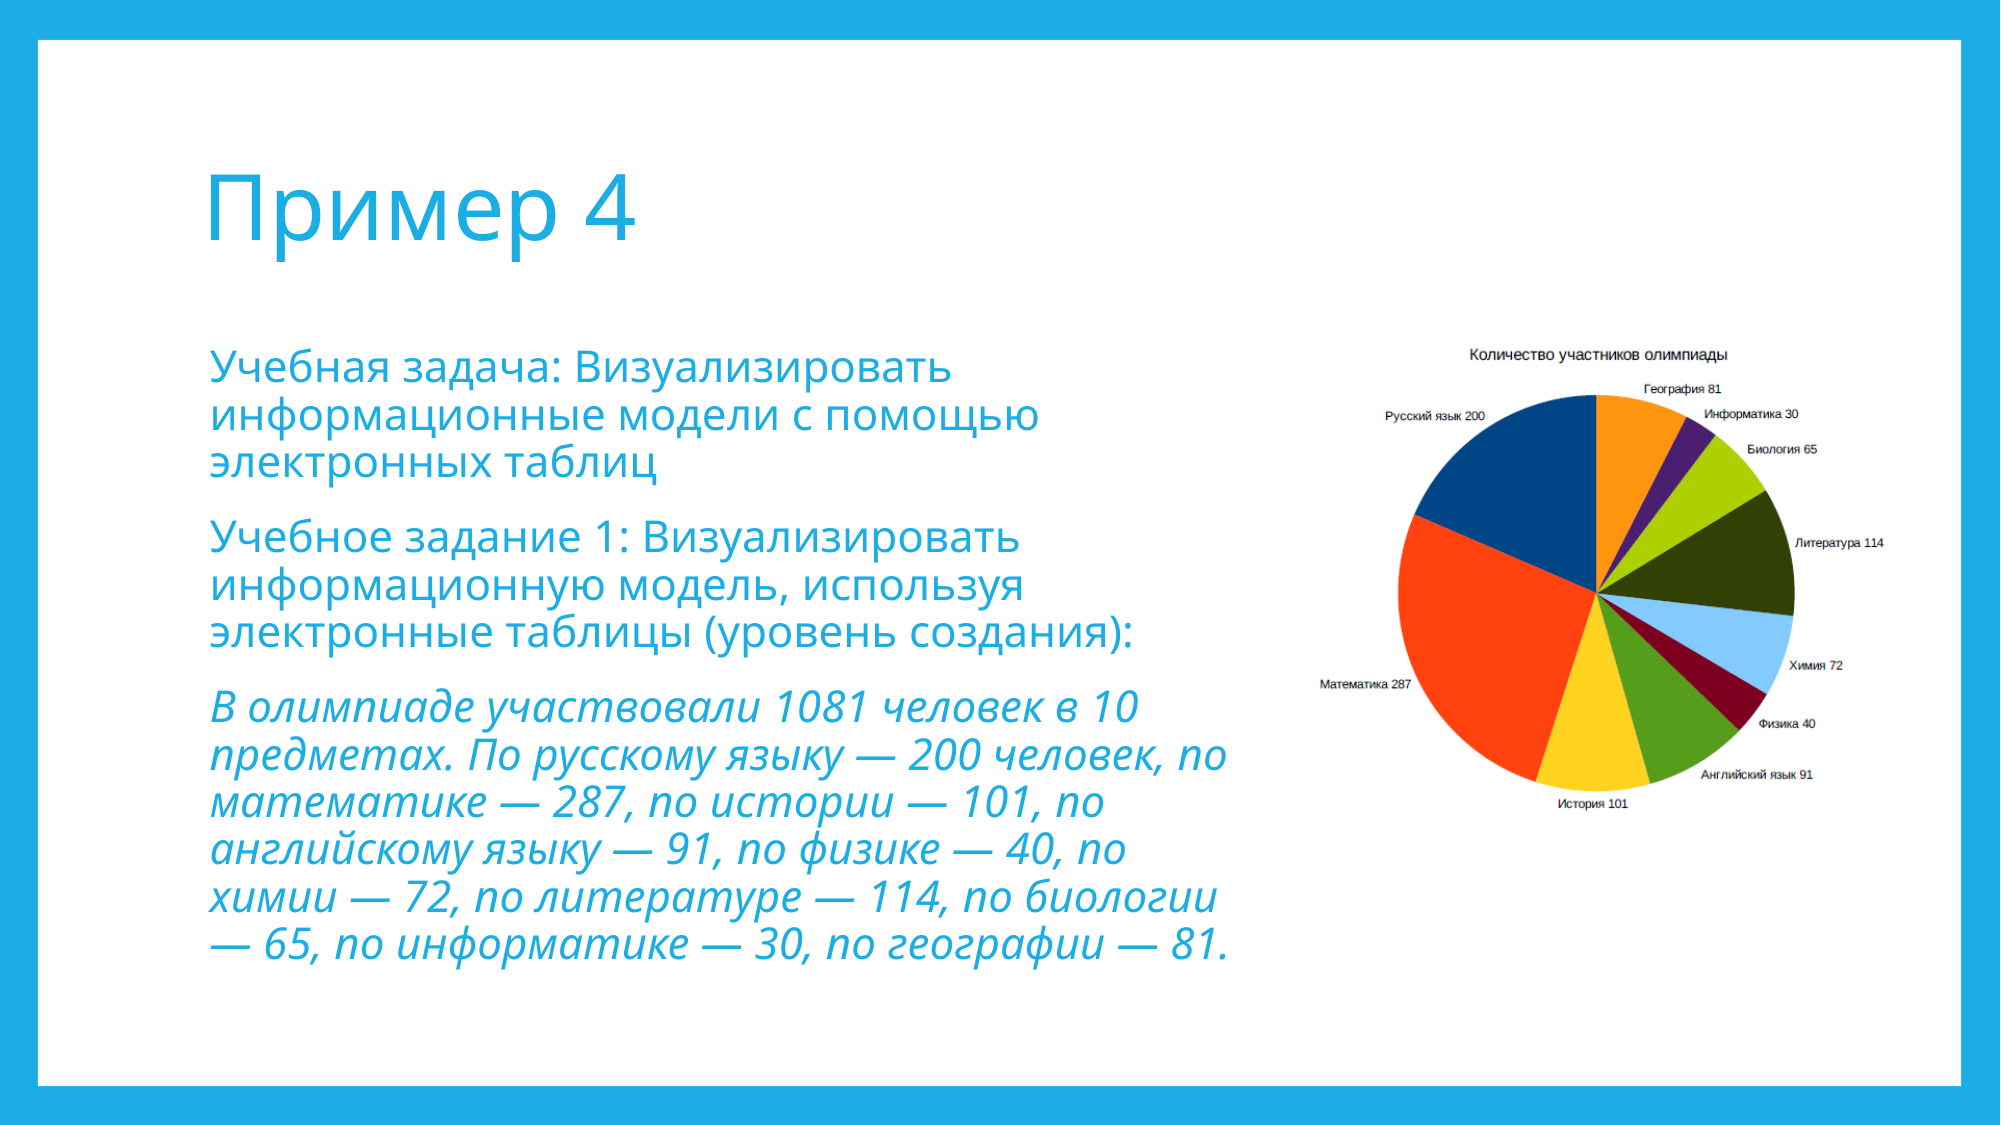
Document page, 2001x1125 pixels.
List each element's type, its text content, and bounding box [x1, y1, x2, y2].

list Учебная задача: Визуализировать информационные модели с помощью электронных таблиц Учебное задание 1: Визуализировать информационную модель, используя электронные таблицы (уровень создания): В олимпиаде участвовали 1081 человек в 10 предметах. По русскому языку — 200 человек, по математике — 287, по истории — 101, по английскому языку — 91, по физике — 40, по химии — 72, по литературе — 114, по биологии — 65, по информатике — 30, по географии — 81. [187, 337, 1251, 1000]
title Пример 4 [187, 99, 1808, 323]
picture [1307, 337, 1897, 837]
